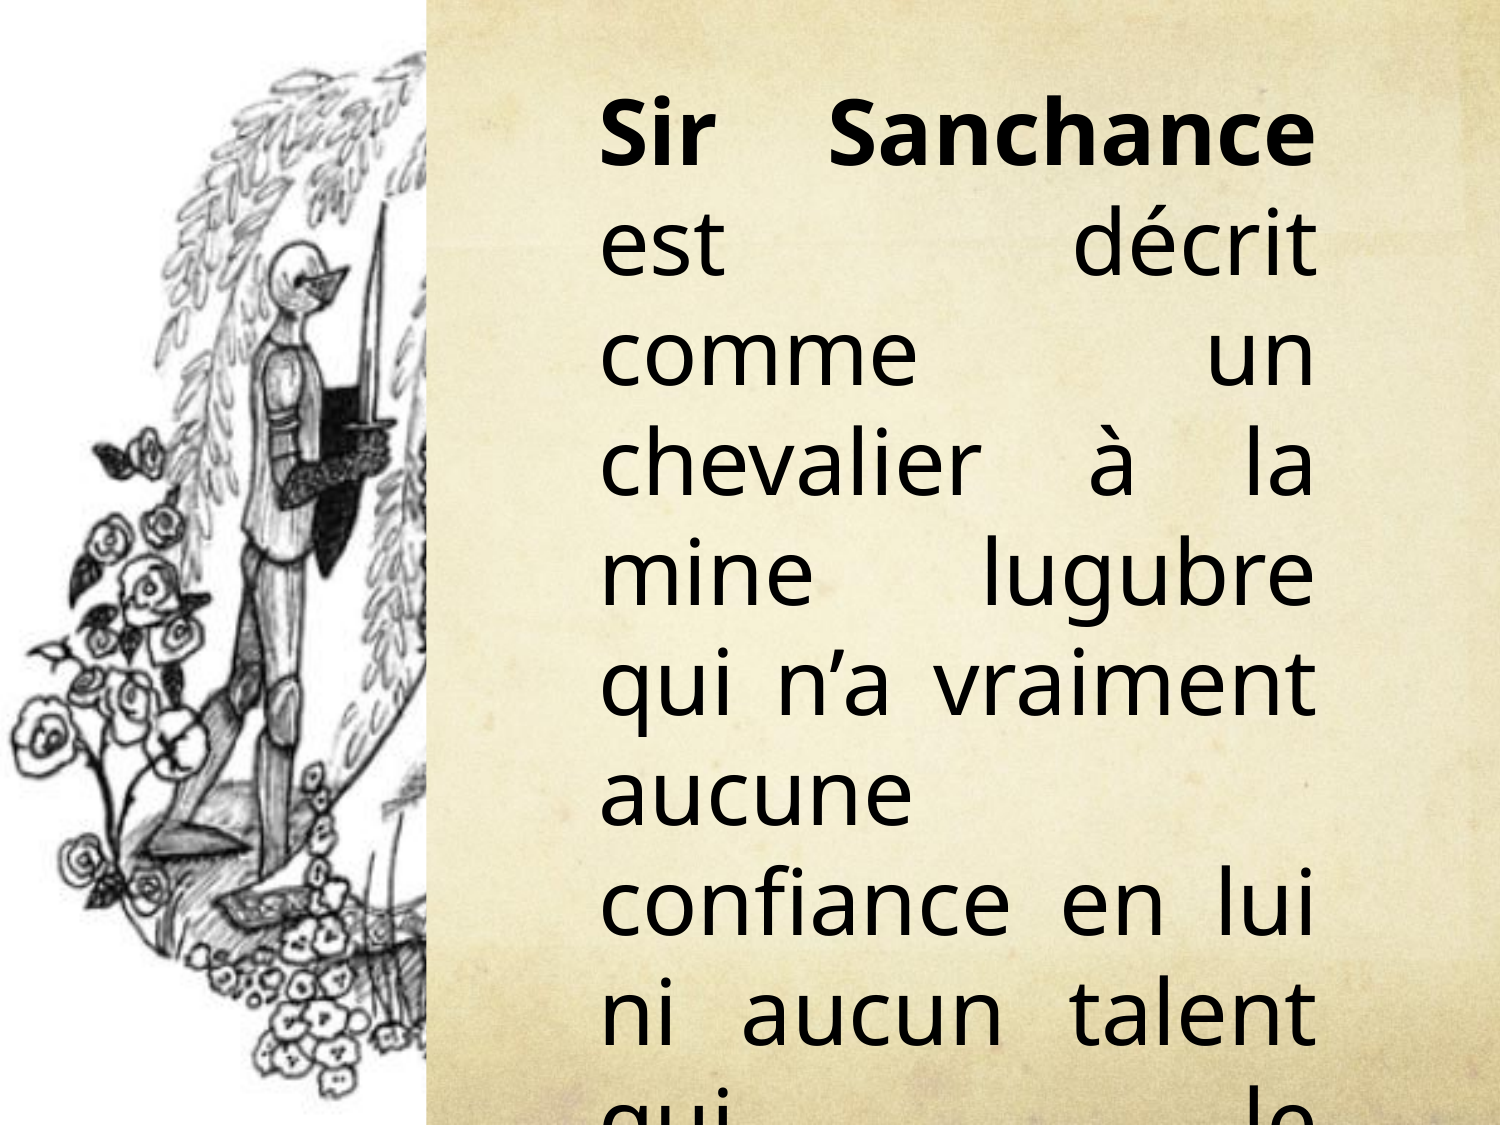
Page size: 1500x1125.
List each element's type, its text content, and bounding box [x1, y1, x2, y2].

picture [0, 0, 1500, 1125]
text_box Sir Sanchance est décrit comme un chevalier à la mine lugubre qui n’a vraiment aucune confiance en lui ni aucun talent qui le différencierait des autres. [583, 66, 1334, 1125]
